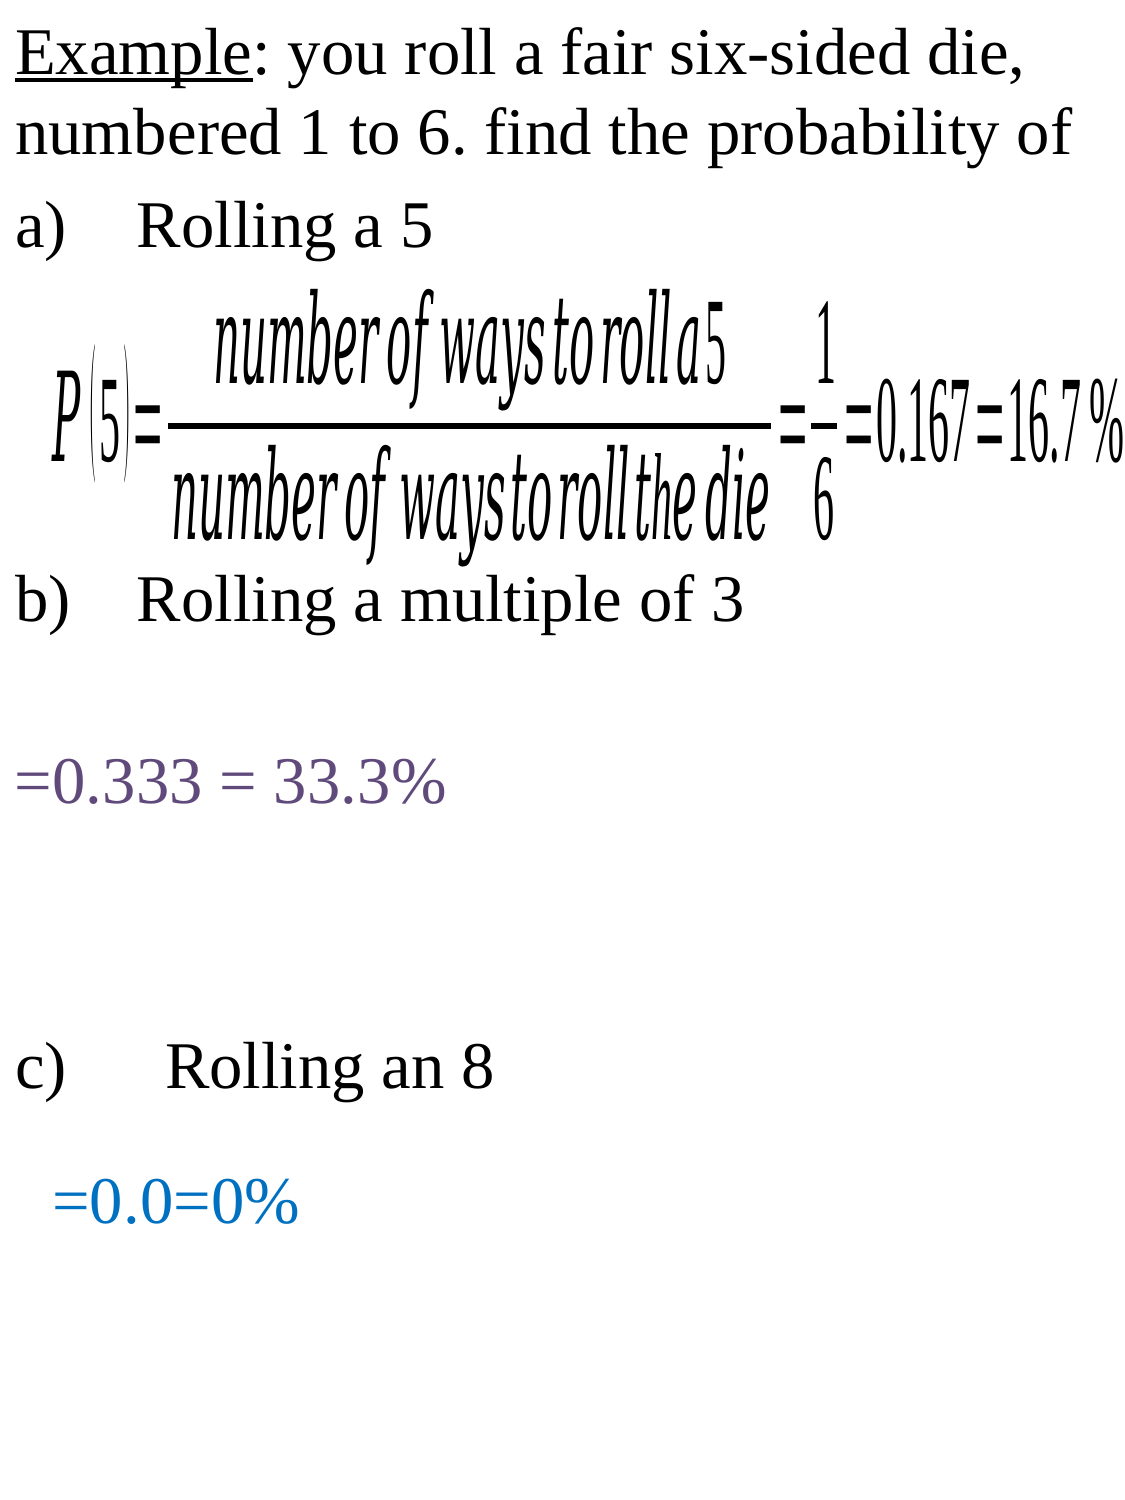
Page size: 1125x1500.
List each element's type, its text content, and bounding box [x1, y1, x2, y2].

text_box Example: you roll a fair six-sided die, numbered 1 to 6. find the probability of Rolling a 5 Rolling a multiple of 3 c) Rolling an 8 [0, 0, 1125, 1438]
